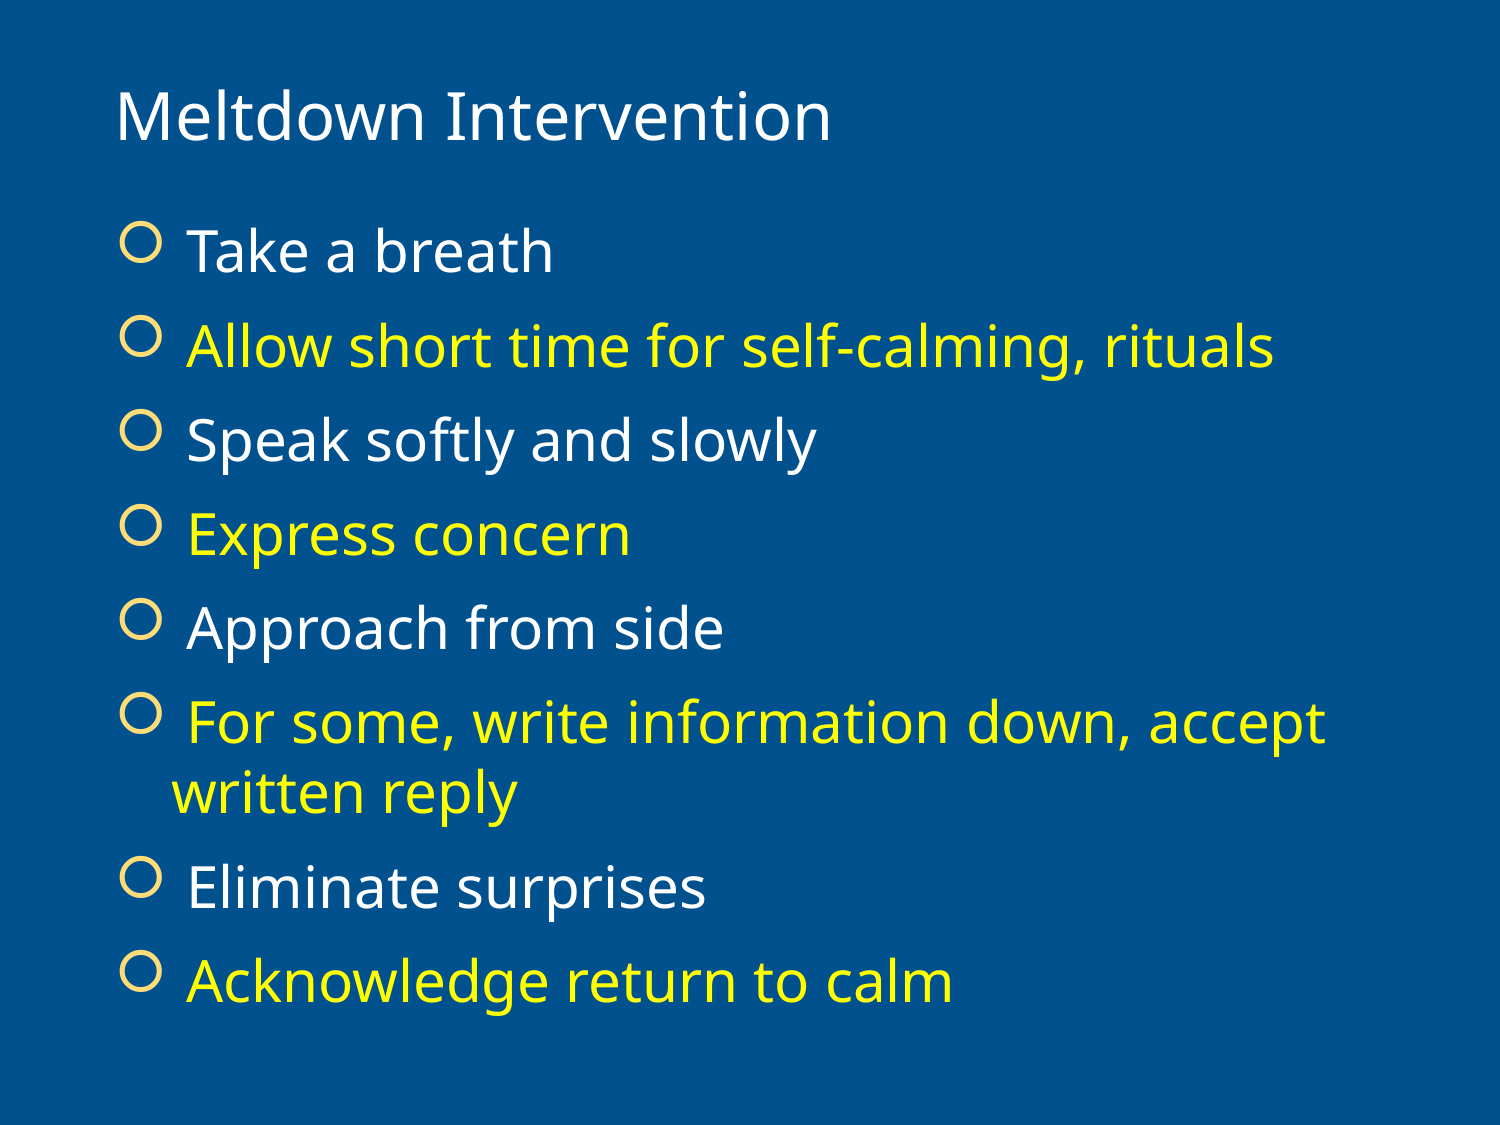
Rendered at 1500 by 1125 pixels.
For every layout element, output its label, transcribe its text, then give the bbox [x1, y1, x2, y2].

title Meltdown Intervention [99, 37, 1269, 190]
list Take a breath Allow short time for self-calming, rituals Speak softly and slowly Express concern Approach from side For some, write information down, accept written reply Eliminate surprises Acknowledge return to calm [99, 249, 1413, 979]
